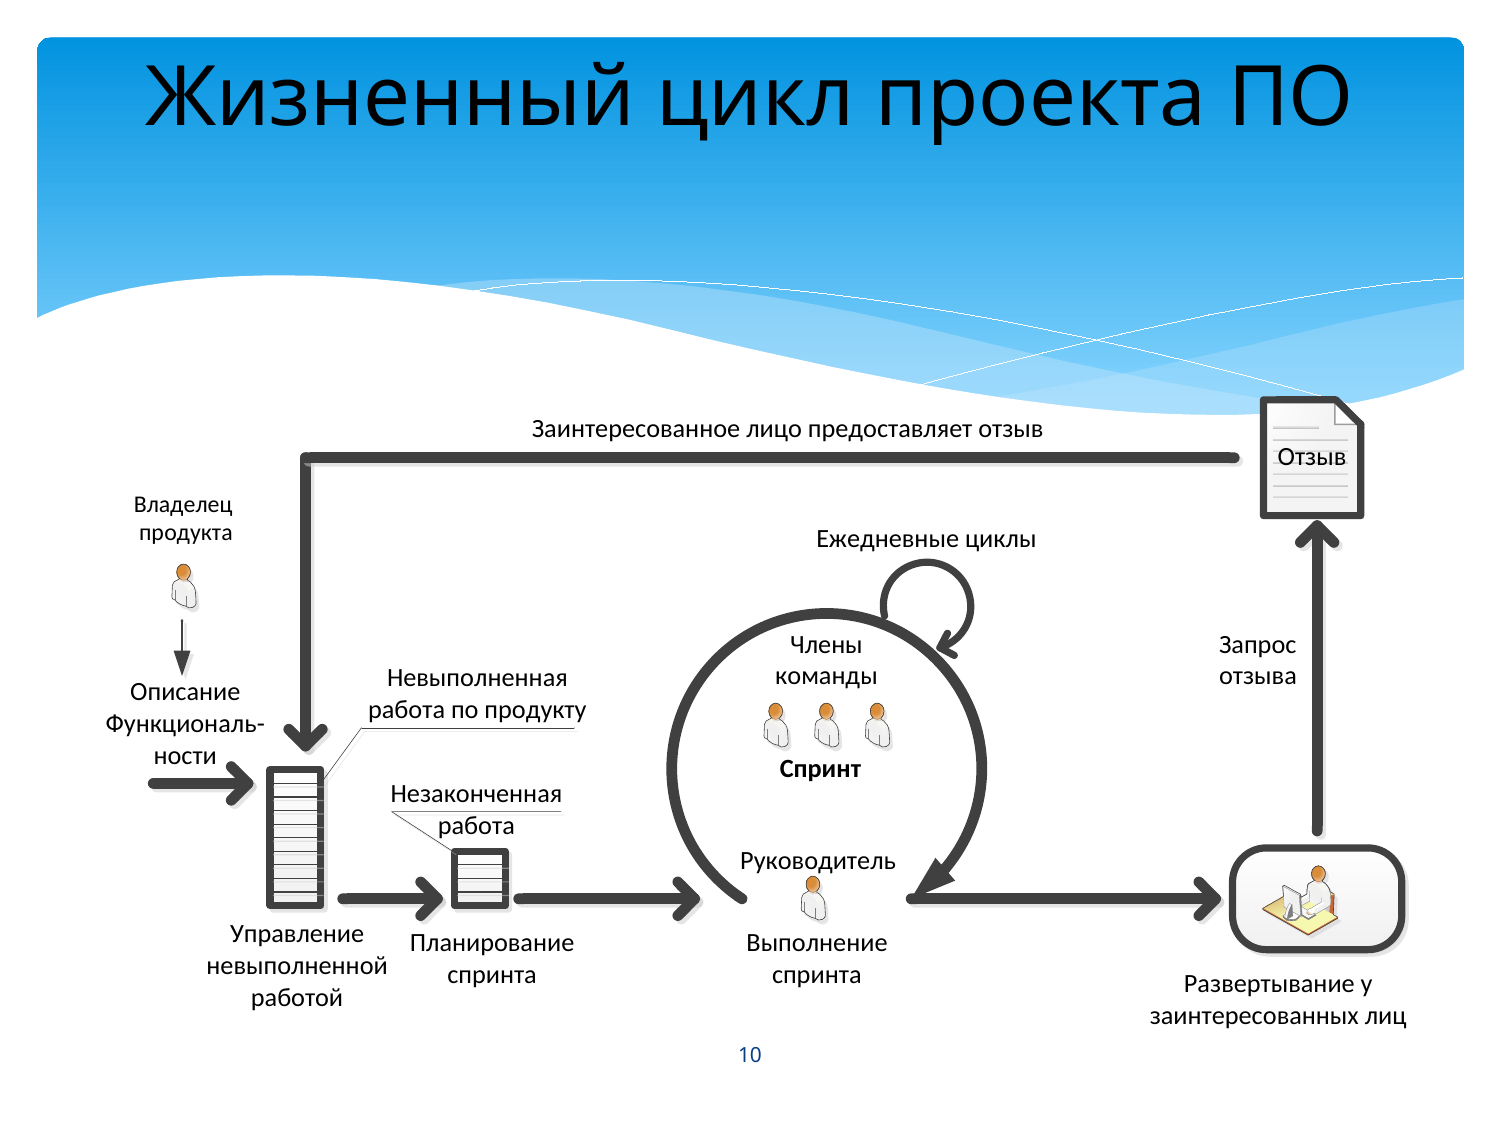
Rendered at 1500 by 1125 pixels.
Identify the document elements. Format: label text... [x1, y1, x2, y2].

slide_number 10 [654, 1046, 846, 1086]
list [102, 393, 1412, 1036]
title Жизненный цикл проекта ПО [75, 0, 1425, 185]
